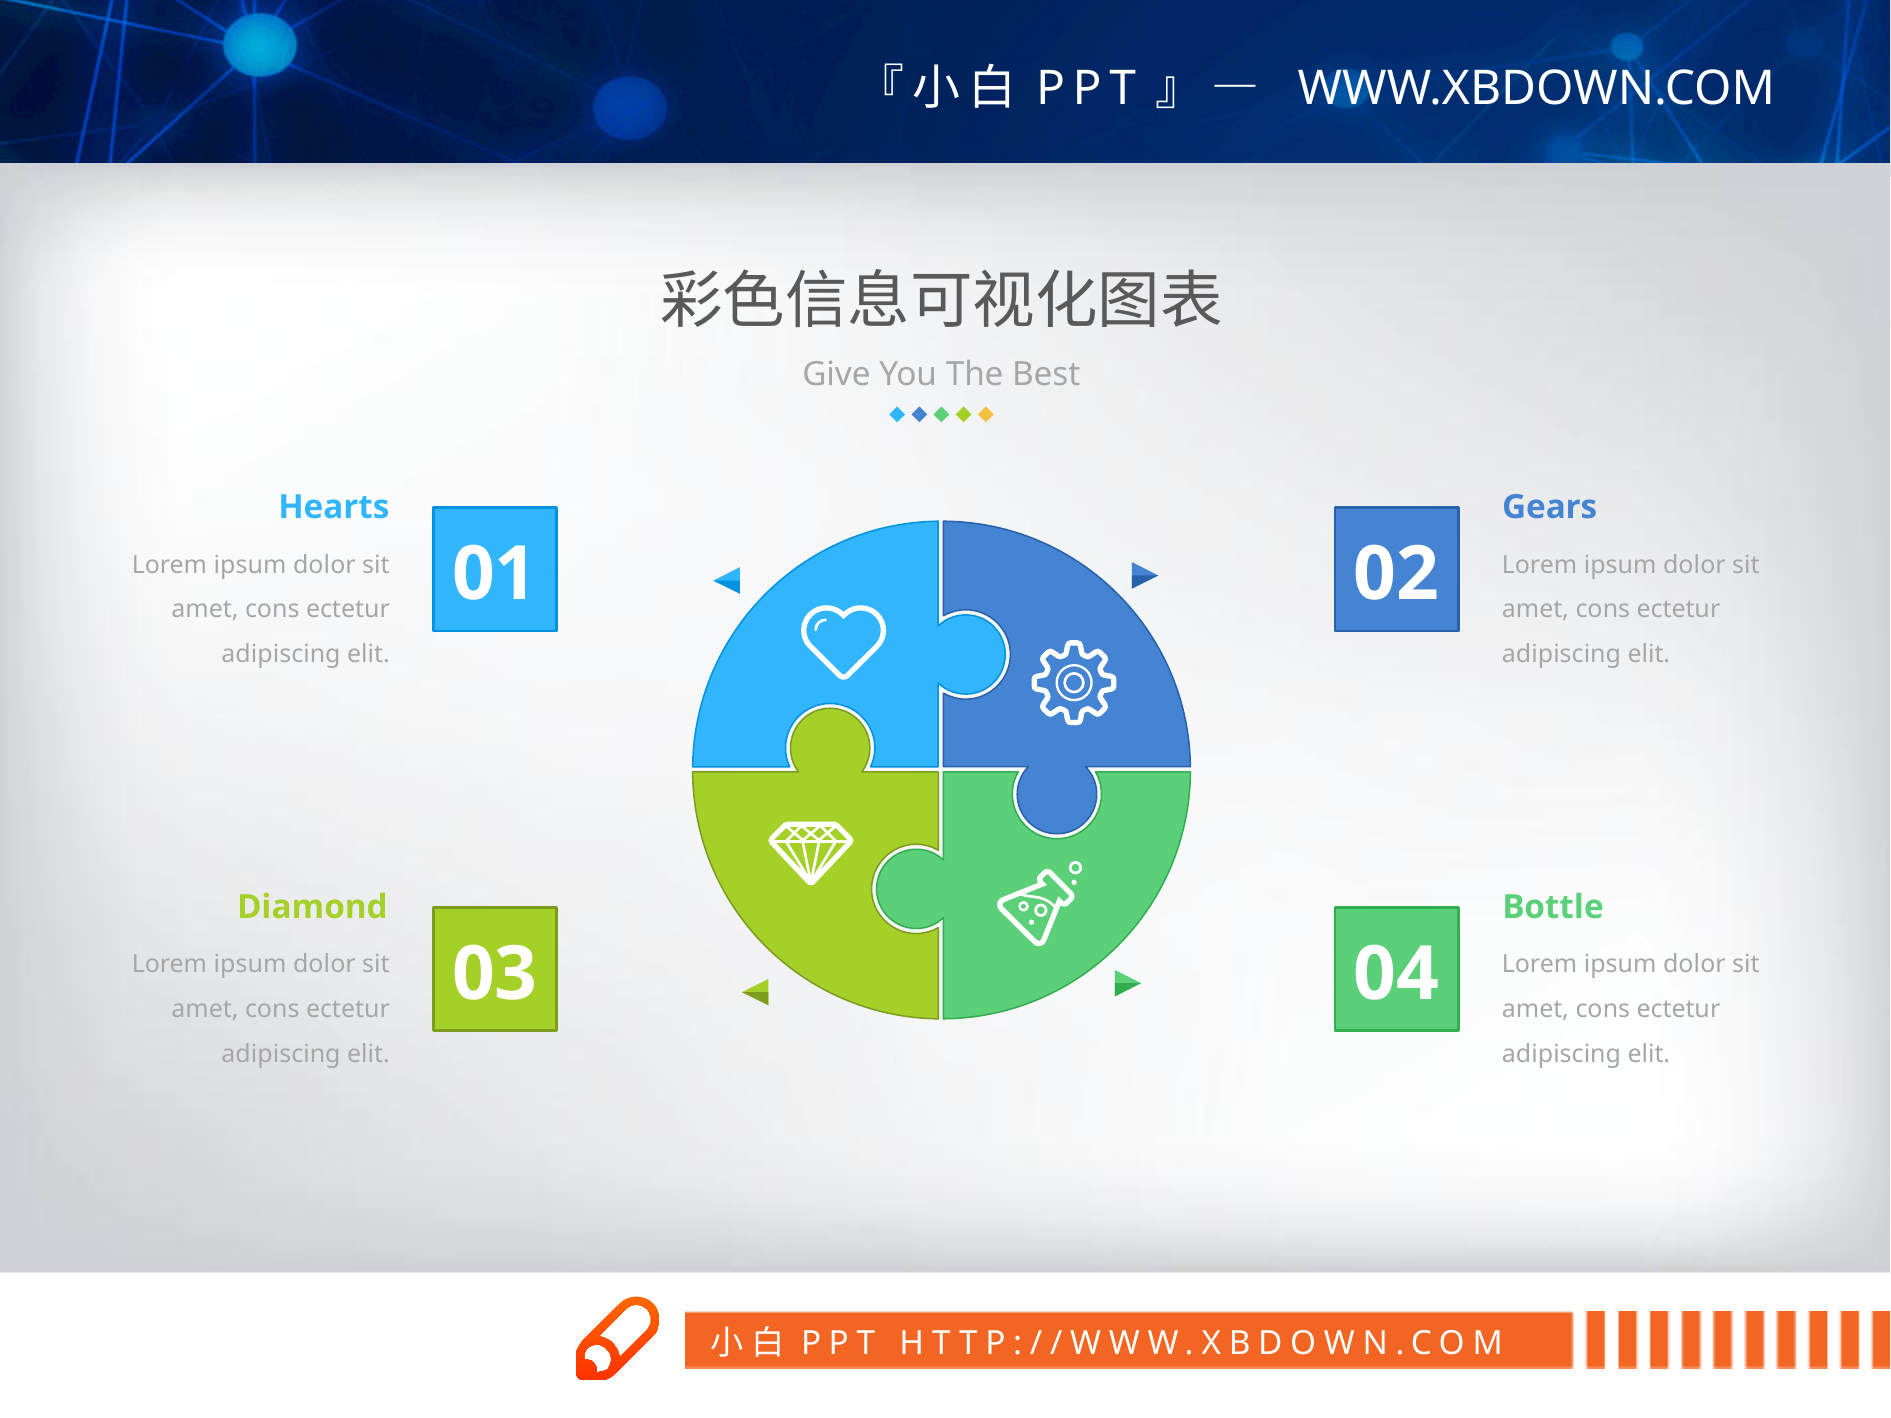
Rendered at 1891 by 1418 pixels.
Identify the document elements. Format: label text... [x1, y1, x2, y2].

text_box 02 [1334, 506, 1460, 632]
text_box Diamond [225, 879, 400, 927]
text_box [944, 841, 1191, 1019]
text_box Hearts [266, 480, 401, 527]
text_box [943, 520, 1191, 834]
text_box Lorem ipsum dolor sit amet, cons ectetur adipiscing elit. [1490, 527, 1798, 674]
text_box Bottle [1490, 879, 1616, 927]
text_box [889, 406, 994, 423]
text_box Lorem ipsum dolor sit amet, cons ectetur adipiscing elit. [1490, 927, 1798, 1073]
text_box Lorem ipsum dolor sit amet, cons ectetur adipiscing elit. [94, 527, 402, 674]
text_box Gears [1490, 480, 1609, 527]
text_box Give You The Best [790, 346, 1093, 398]
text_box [692, 776, 939, 1020]
text_box 彩色信息可视化图表 [648, 254, 1235, 341]
picture [685, 1311, 1891, 1369]
text_box 03 [432, 906, 558, 1032]
text_box 01 [432, 506, 558, 632]
picture [0, 0, 1891, 1275]
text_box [692, 520, 1006, 767]
text_box Lorem ipsum dolor sit amet, cons ectetur adipiscing elit. [94, 927, 402, 1073]
text_box 04 [1334, 906, 1460, 1032]
